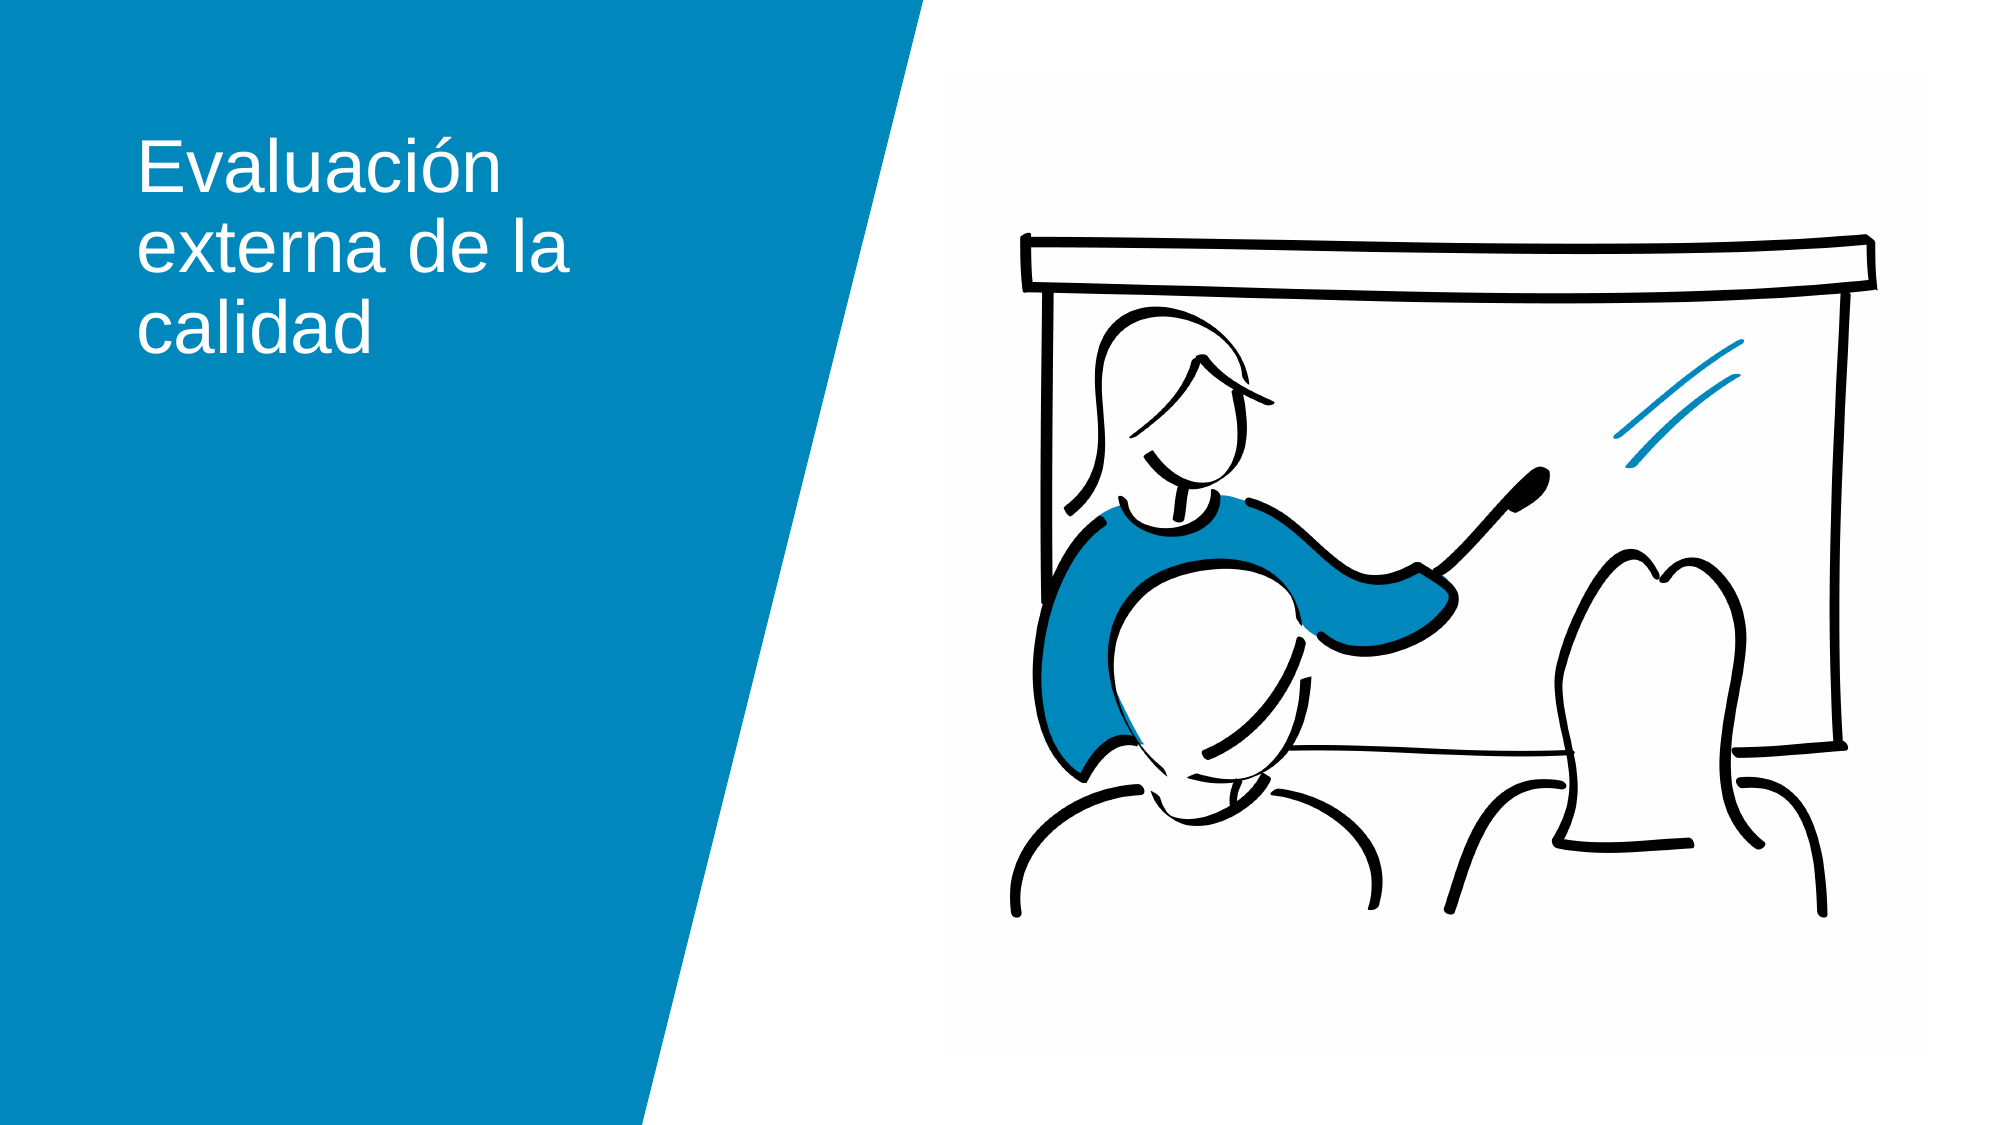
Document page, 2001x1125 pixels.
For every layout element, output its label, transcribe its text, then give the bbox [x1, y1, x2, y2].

picture [944, 68, 1932, 1056]
title Evaluación externa de la calidad [136, 0, 775, 371]
